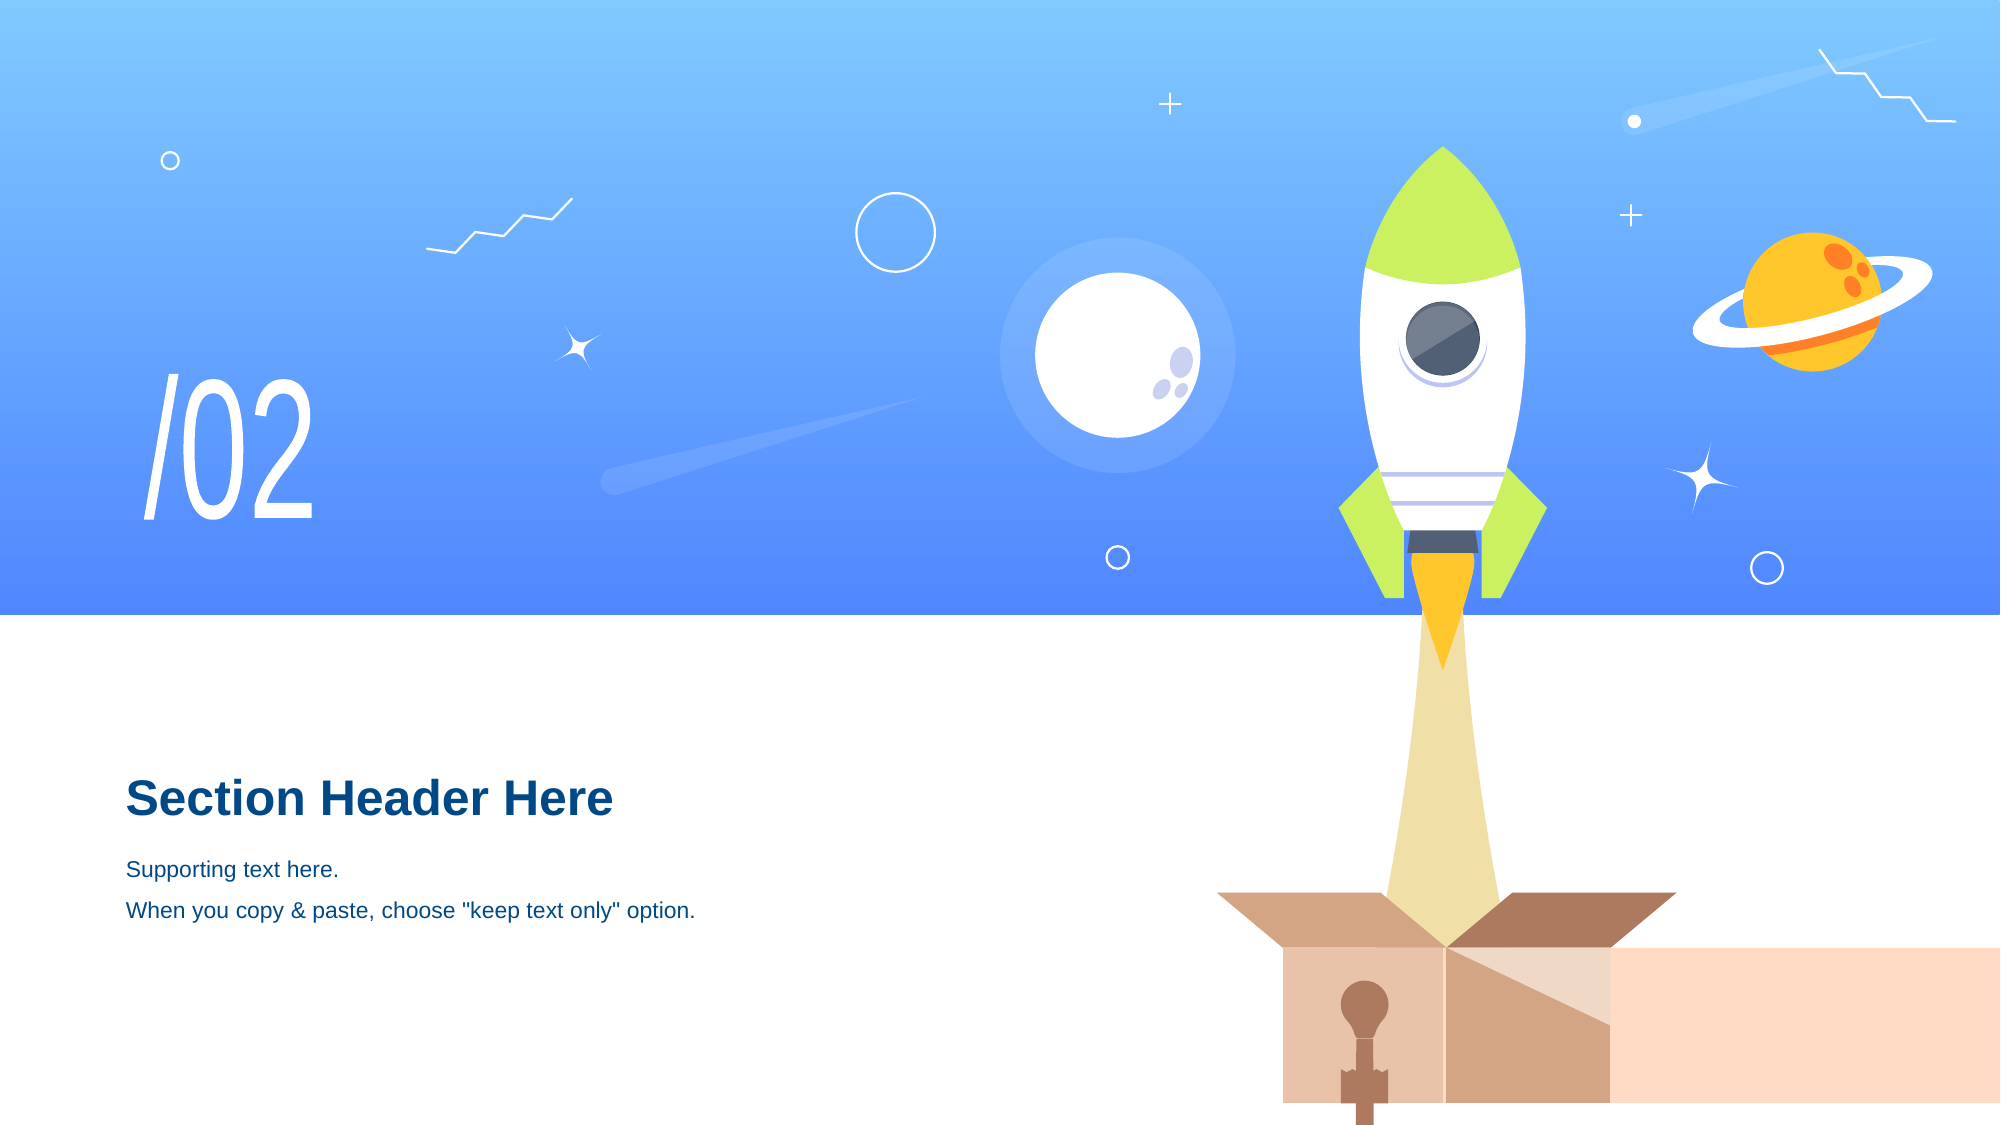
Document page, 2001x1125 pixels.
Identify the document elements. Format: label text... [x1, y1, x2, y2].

list Supporting text here. When you copy & paste, choose "keep text only" option. [111, 833, 1000, 1000]
title Section Header Here [110, 686, 1000, 834]
